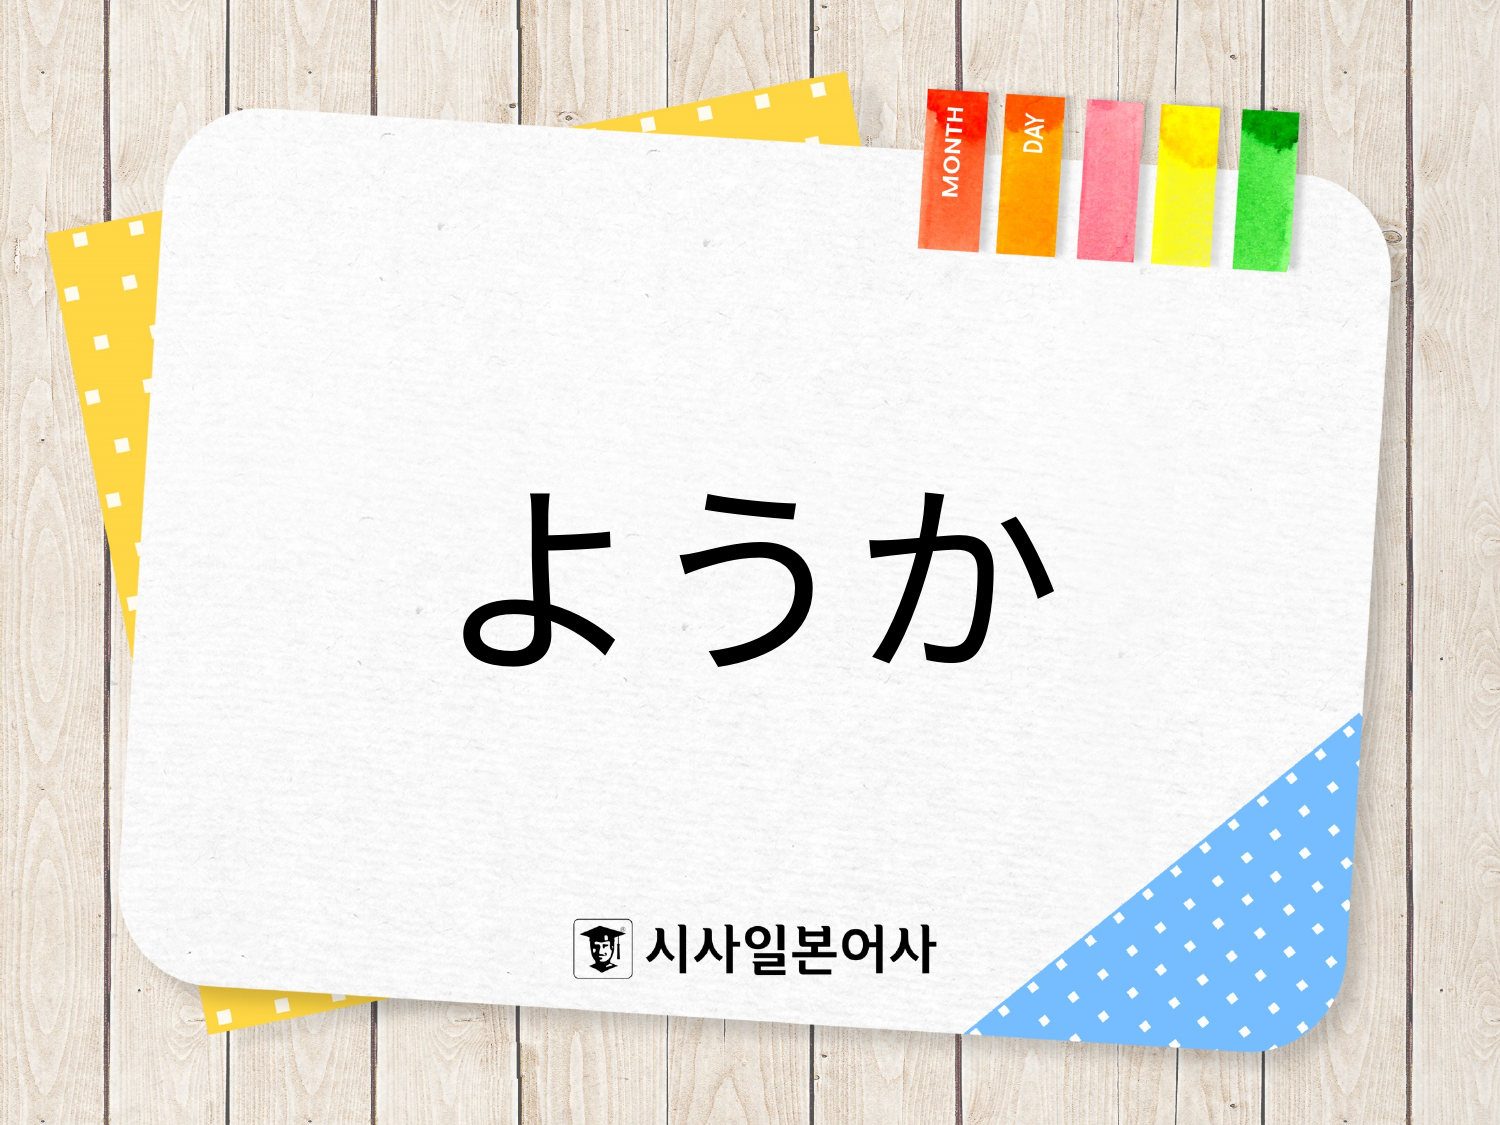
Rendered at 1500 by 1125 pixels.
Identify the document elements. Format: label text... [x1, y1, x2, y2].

title ようか [75, 338, 1425, 811]
picture [0, 0, 1500, 1125]
